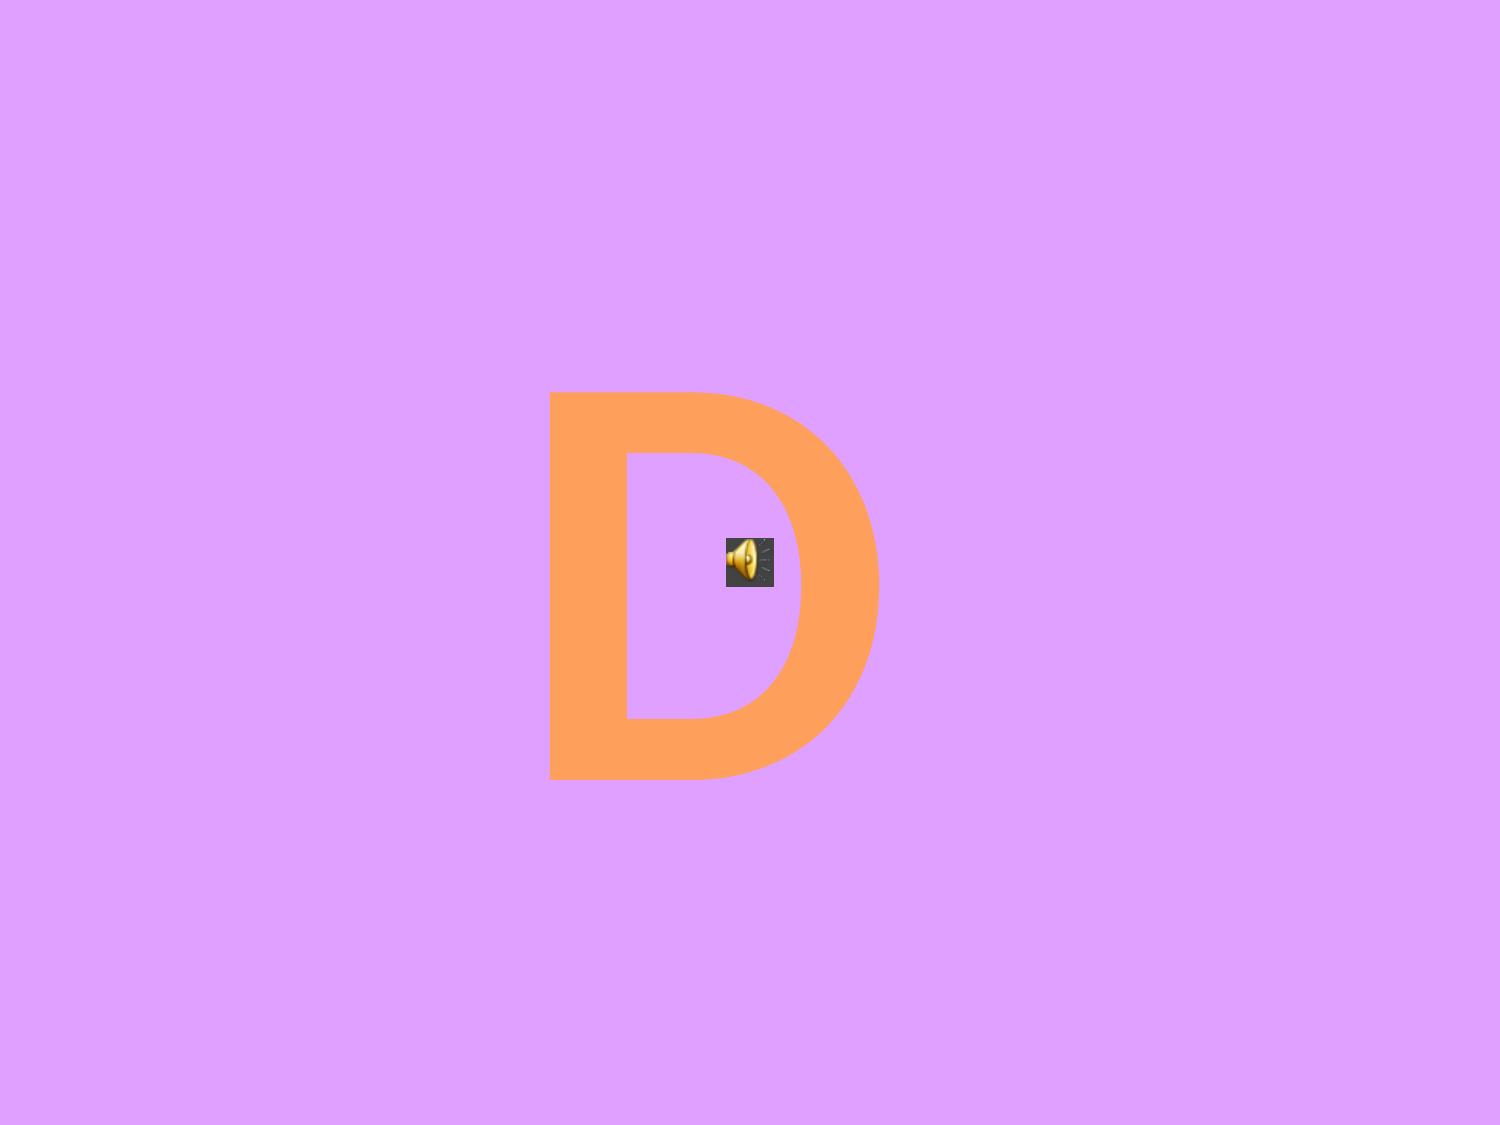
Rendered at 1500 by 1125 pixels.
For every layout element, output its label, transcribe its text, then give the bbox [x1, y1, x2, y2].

text_box D [500, 174, 909, 908]
picture [724, 537, 776, 588]
